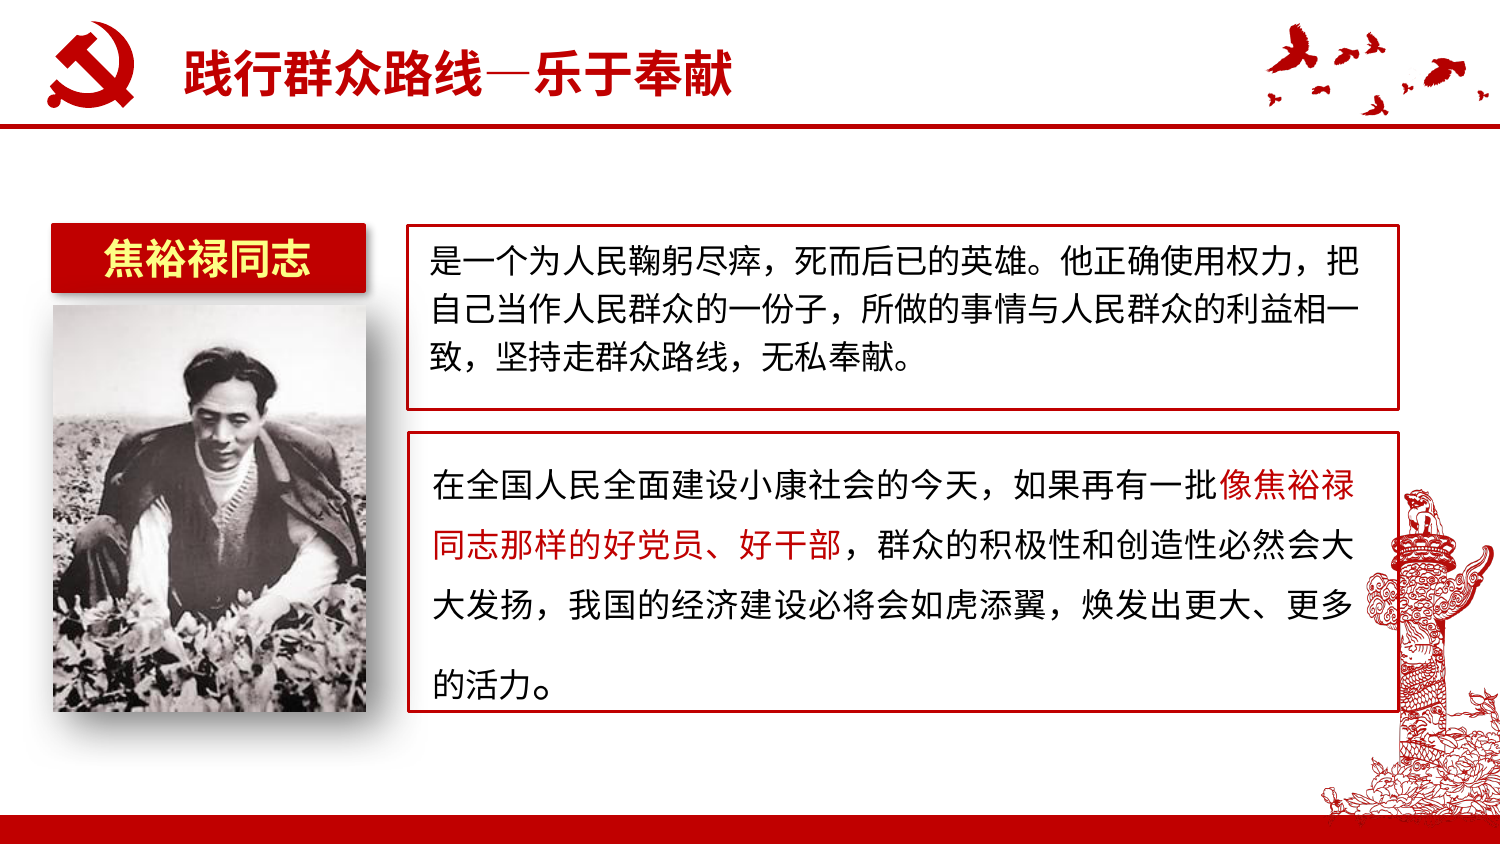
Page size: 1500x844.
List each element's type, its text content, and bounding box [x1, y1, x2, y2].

picture [52, 305, 367, 713]
text_box 焦裕禄同志 [51, 223, 366, 293]
picture [1264, 22, 1489, 116]
text_box 在全国人民全面建设小康社会的今天，如果再有一批像焦裕禄同志那样的好党员、好干部，群众的积极性和创造性必然会大大发扬，我国的经济建设必将会如虎添翼，焕发出更大、更多的活力。 [417, 436, 1371, 487]
text_box [408, 432, 1399, 487]
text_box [0, 488, 1500, 844]
text_box 践行群众路线—乐于奉献 [168, 35, 1032, 110]
text_box [47, 21, 134, 108]
text_box 是一个为人民鞠躬尽瘁，死而后已的英雄。他正确使用权力，把自己当作人民群众的一份子，所做的事情与人民群众的利益相一致，坚持走群众路线，无私奉献。 [414, 225, 1399, 384]
text_box [405, 223, 1401, 412]
